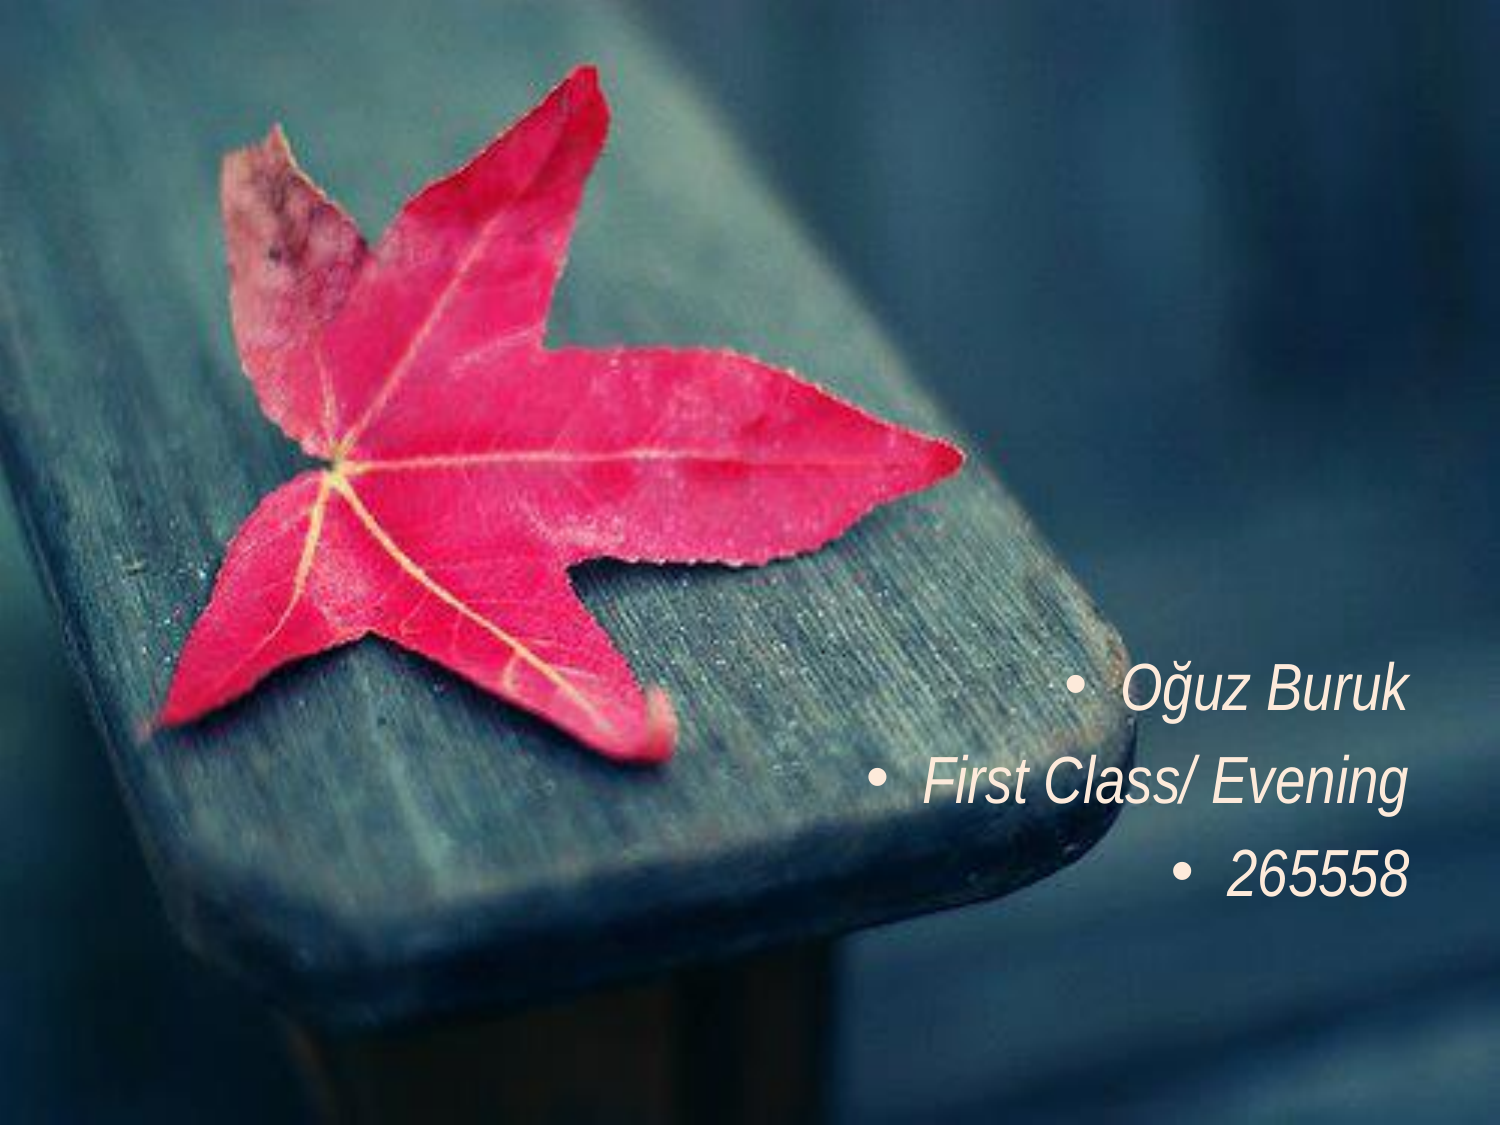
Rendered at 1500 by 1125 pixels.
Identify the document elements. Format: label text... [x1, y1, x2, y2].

list Oğuz Buruk First Class/ Evening 265558 [75, 262, 1425, 1005]
picture [0, 0, 1500, 1125]
